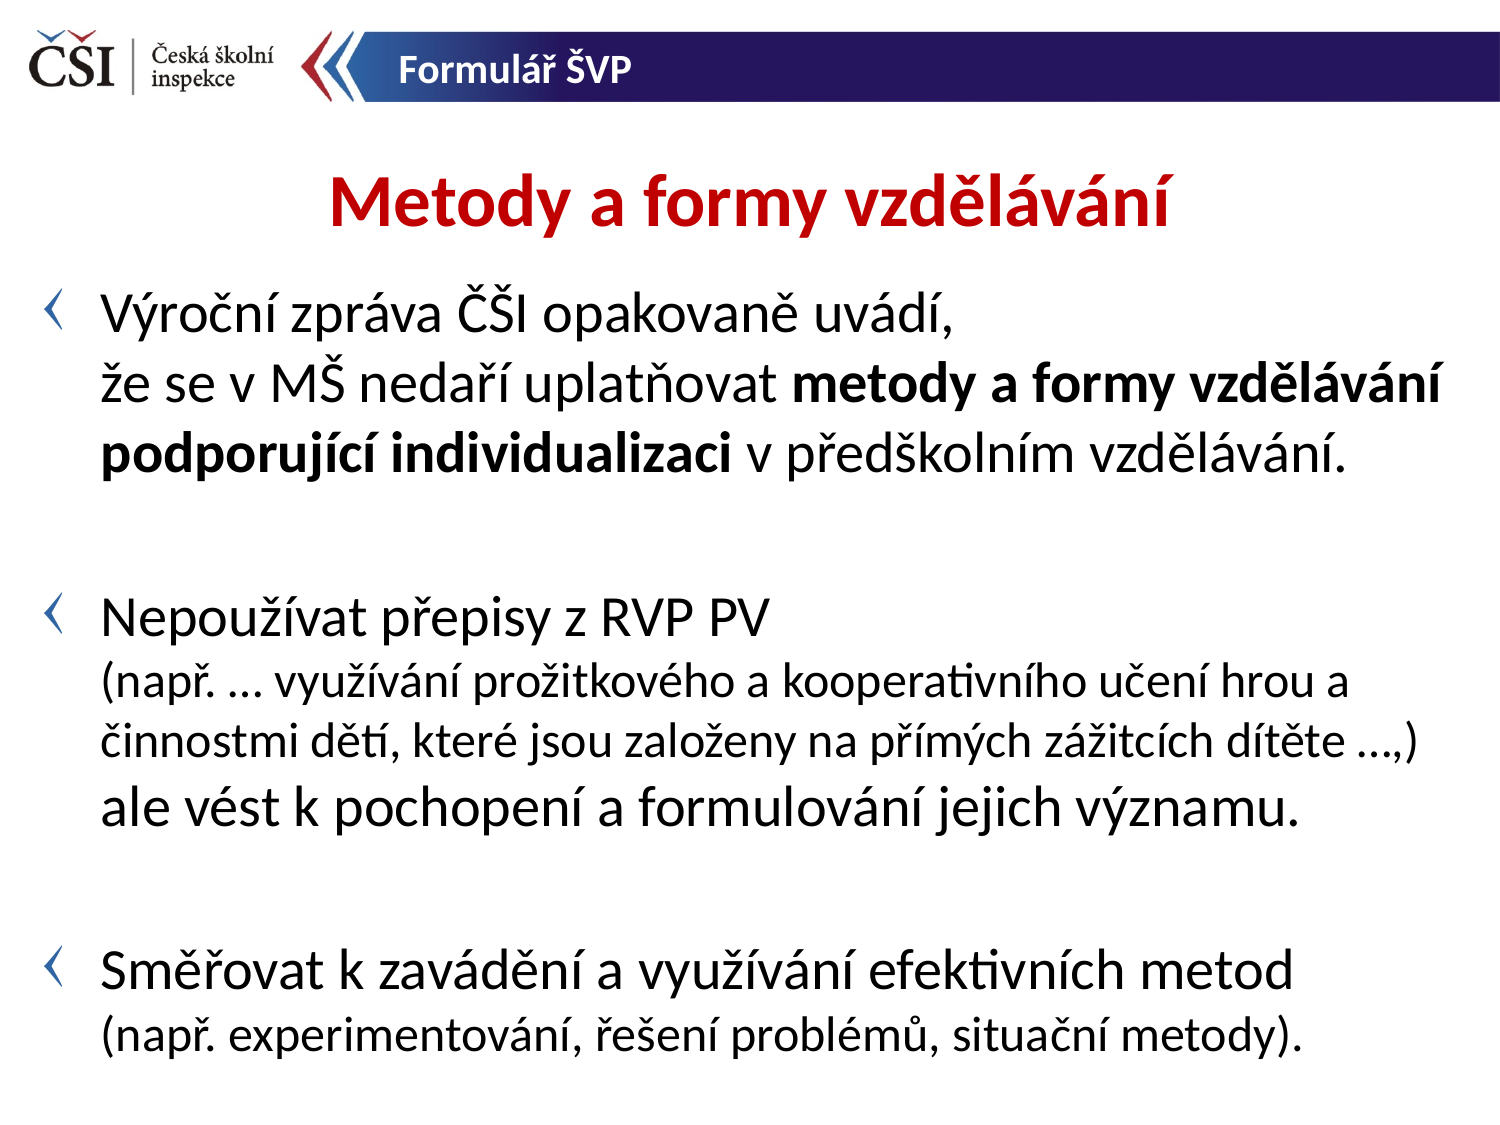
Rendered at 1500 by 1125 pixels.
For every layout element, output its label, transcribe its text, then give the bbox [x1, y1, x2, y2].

text_box Formulář ŠVP [383, 33, 901, 100]
picture [44, 592, 62, 634]
picture [44, 288, 62, 330]
picture [44, 945, 62, 987]
list Výroční zpráva ČŠI opakovaně uvádí, že se v MŠ nedaří uplatňovat metody a formy vzdělávání podporující individualizaci v předškolním vzdělávání. Nepoužívat přepisy z RVP PV (např. … využívání prožitkového a kooperativního učení hrou a činnostmi dětí, které jsou založeny na přímých zážitcích dítěte …,) ale vést k pochopení a formulování jejich významu. Směřovat k zavádění a využívání efektivních metod (např. experimentování, řešení problémů, situační metody). [29, 268, 1471, 1094]
list Metody a formy vzdělávání [29, 125, 1471, 268]
picture [29, 30, 1500, 102]
